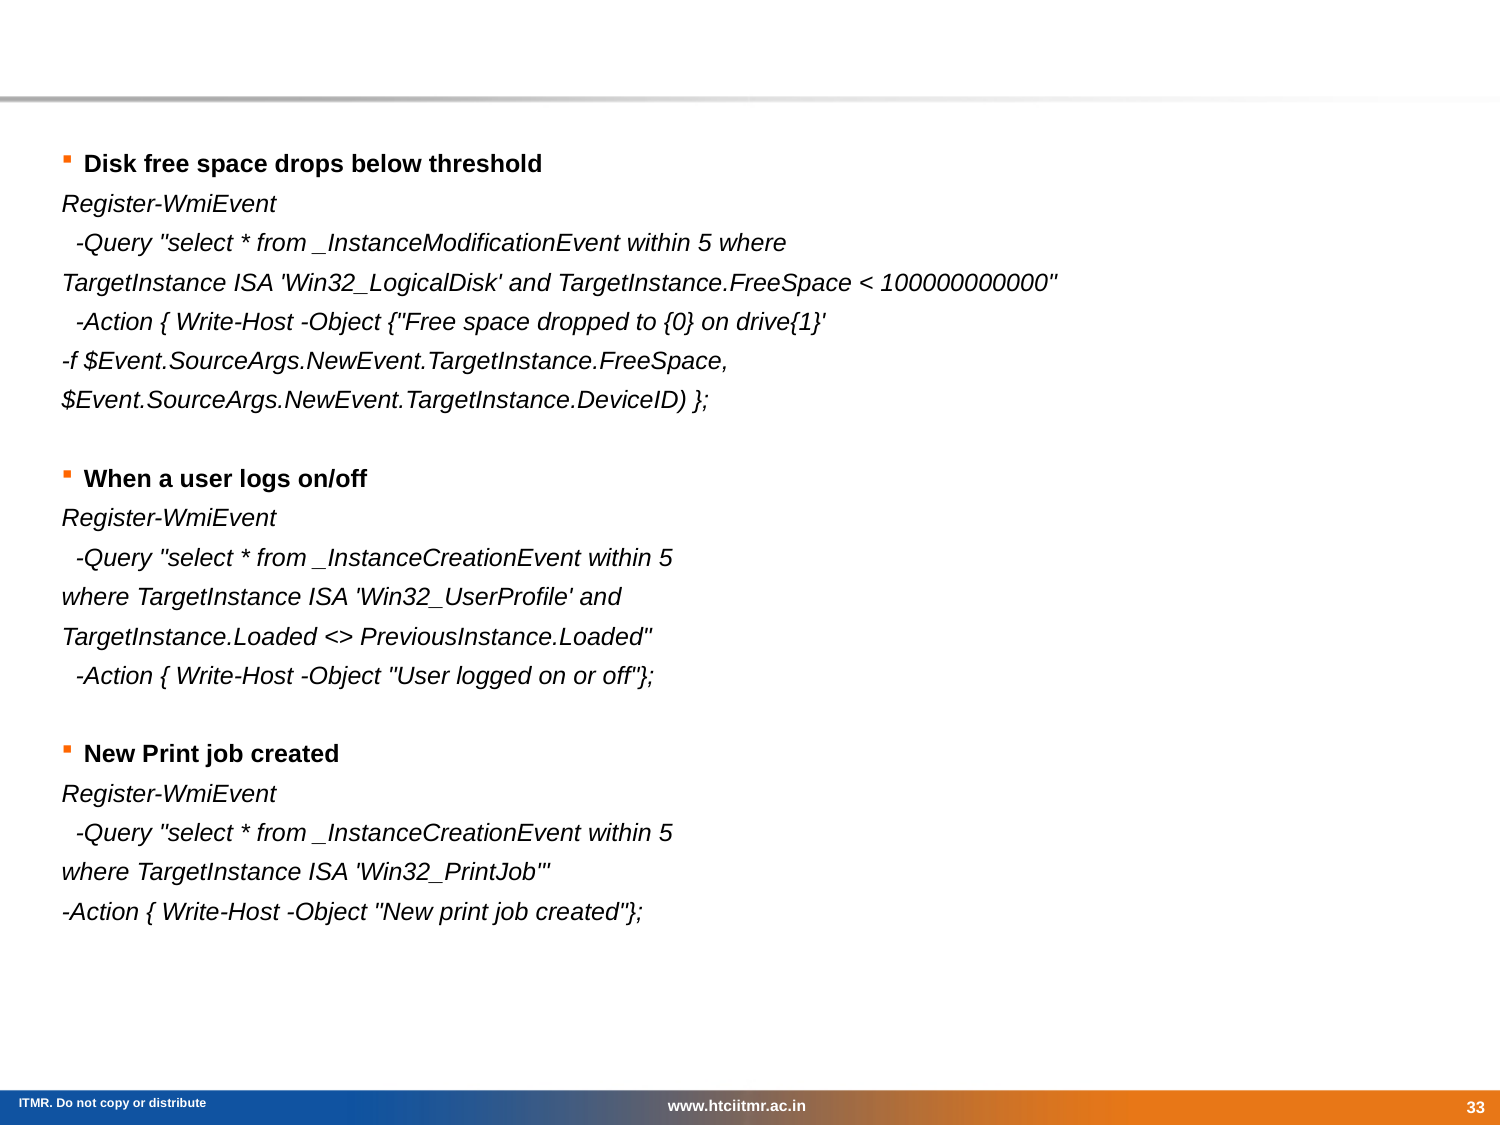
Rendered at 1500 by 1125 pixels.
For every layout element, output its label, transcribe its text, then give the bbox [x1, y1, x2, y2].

picture [0, 0, 1500, 1125]
list Disk free space drops below threshold Register-WmiEvent -Query "select * from _InstanceModificationEvent within 5 where TargetInstance ISA 'Win32_LogicalDisk' and TargetInstance.FreeSpace < 100000000000" -Action { Write-Host -Object {"Free space dropped to {0} on drive{1}' -f $Event.SourceArgs.NewEvent.TargetInstance.FreeSpace, $Event.SourceArgs.NewEvent.TargetInstance.DeviceID) }; When a user logs on/off Register-WmiEvent -Query "select * from _InstanceCreationEvent within 5 where TargetInstance ISA 'Win32_UserProfile' and TargetInstance.Loaded <> PreviousInstance.Loaded" -Action { Write-Host -Object "User logged on or off"}; New Print job created Register-WmiEvent -Query "select * from _InstanceCreationEvent within 5 where TargetInstance ISA 'Win32_PrintJob'" -Action { Write-Host -Object "New print job created"}; [46, 140, 1397, 883]
